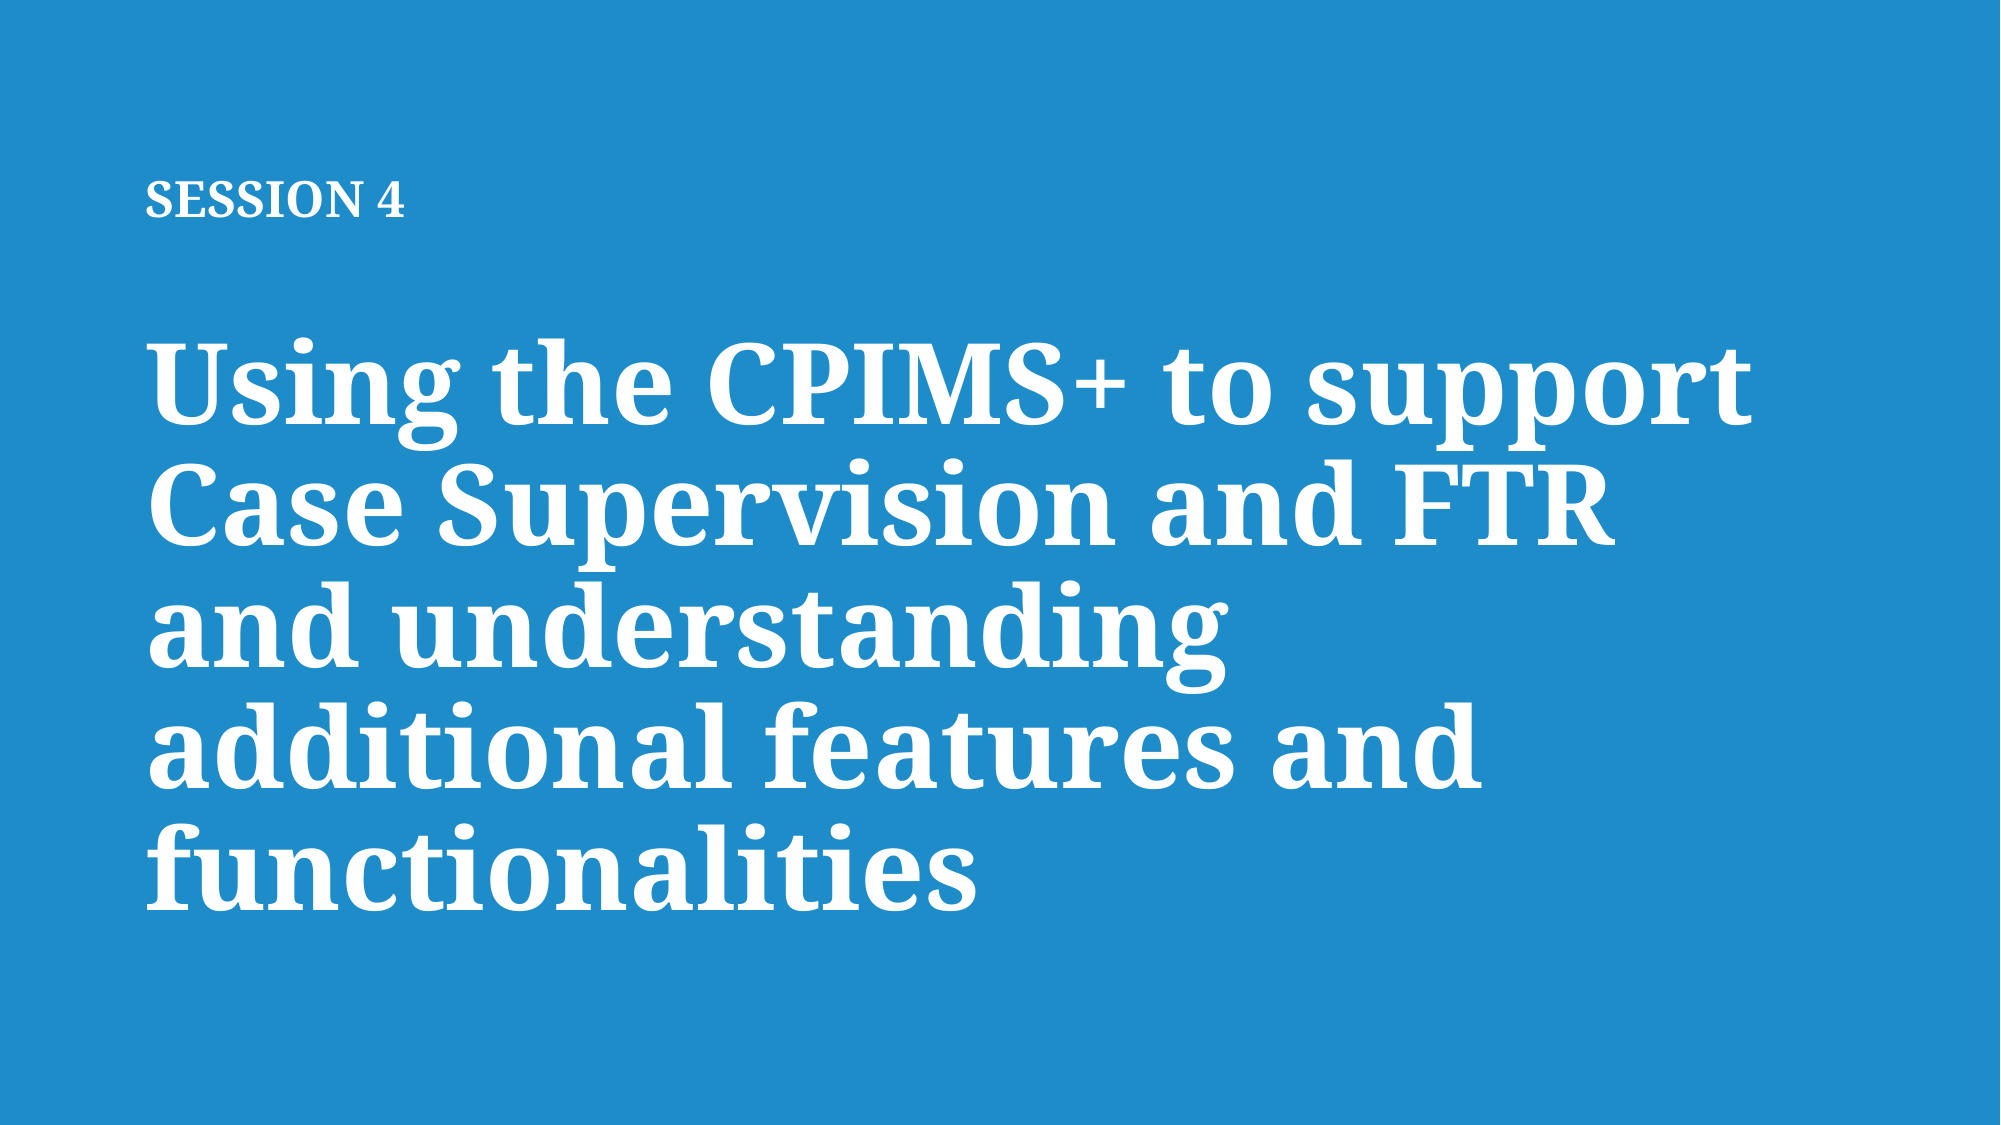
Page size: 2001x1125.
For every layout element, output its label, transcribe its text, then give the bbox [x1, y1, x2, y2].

text_box SESSION 4 Using the CPIMS+ to support Case Supervision and FTR and understanding additional features and functionalities [130, 508, 1792, 601]
